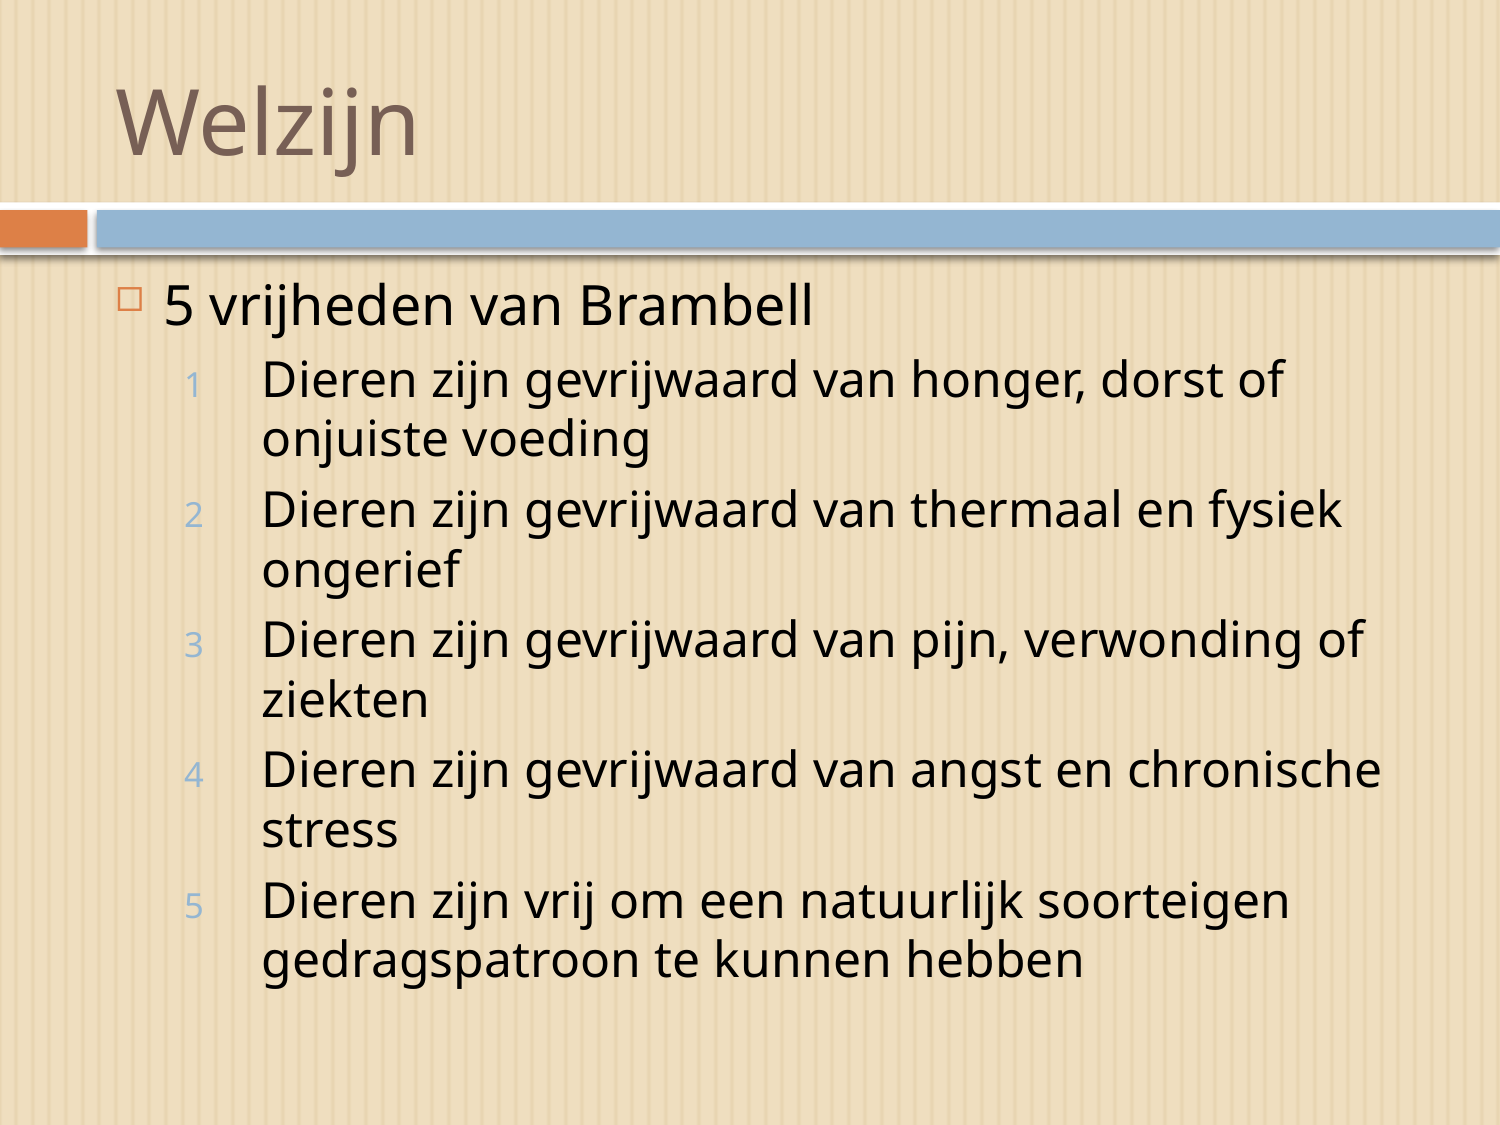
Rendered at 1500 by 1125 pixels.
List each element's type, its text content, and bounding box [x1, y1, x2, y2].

list 5 vrijheden van Brambell Dieren zijn gevrijwaard van honger, dorst of onjuiste voeding Dieren zijn gevrijwaard van thermaal en fysiek ongerief Dieren zijn gevrijwaard van pijn, verwonding of ziekten Dieren zijn gevrijwaard van angst en chronische stress Dieren zijn vrij om een natuurlijk soorteigen gedragspatroon te kunnen hebben [100, 262, 1438, 1000]
title Welzijn [100, 37, 1438, 200]
